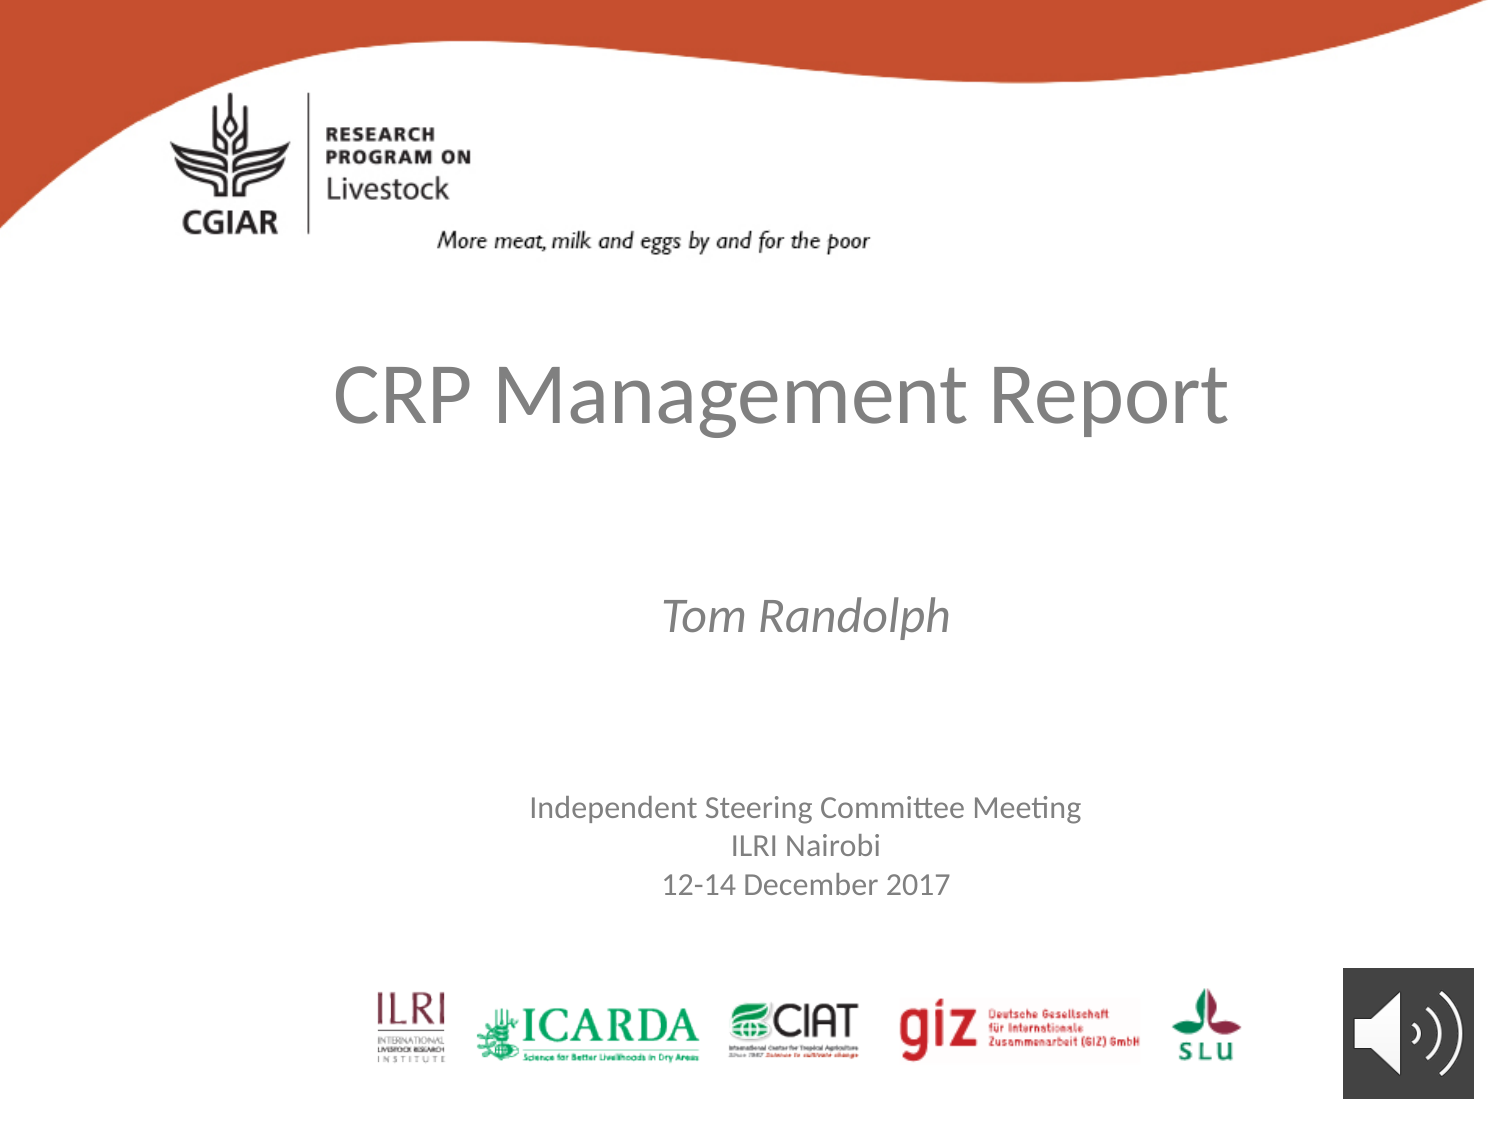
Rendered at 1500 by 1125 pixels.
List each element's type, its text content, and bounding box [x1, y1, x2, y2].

picture [1341, 966, 1476, 1101]
list Tom Randolph [287, 587, 1325, 748]
list Independent Steering Committee Meeting ILRI Nairobi 12-14 December 2017 [287, 786, 1325, 912]
list CRP Management Report [116, 350, 1448, 588]
picture [352, 974, 1277, 1084]
picture [0, 0, 1500, 272]
